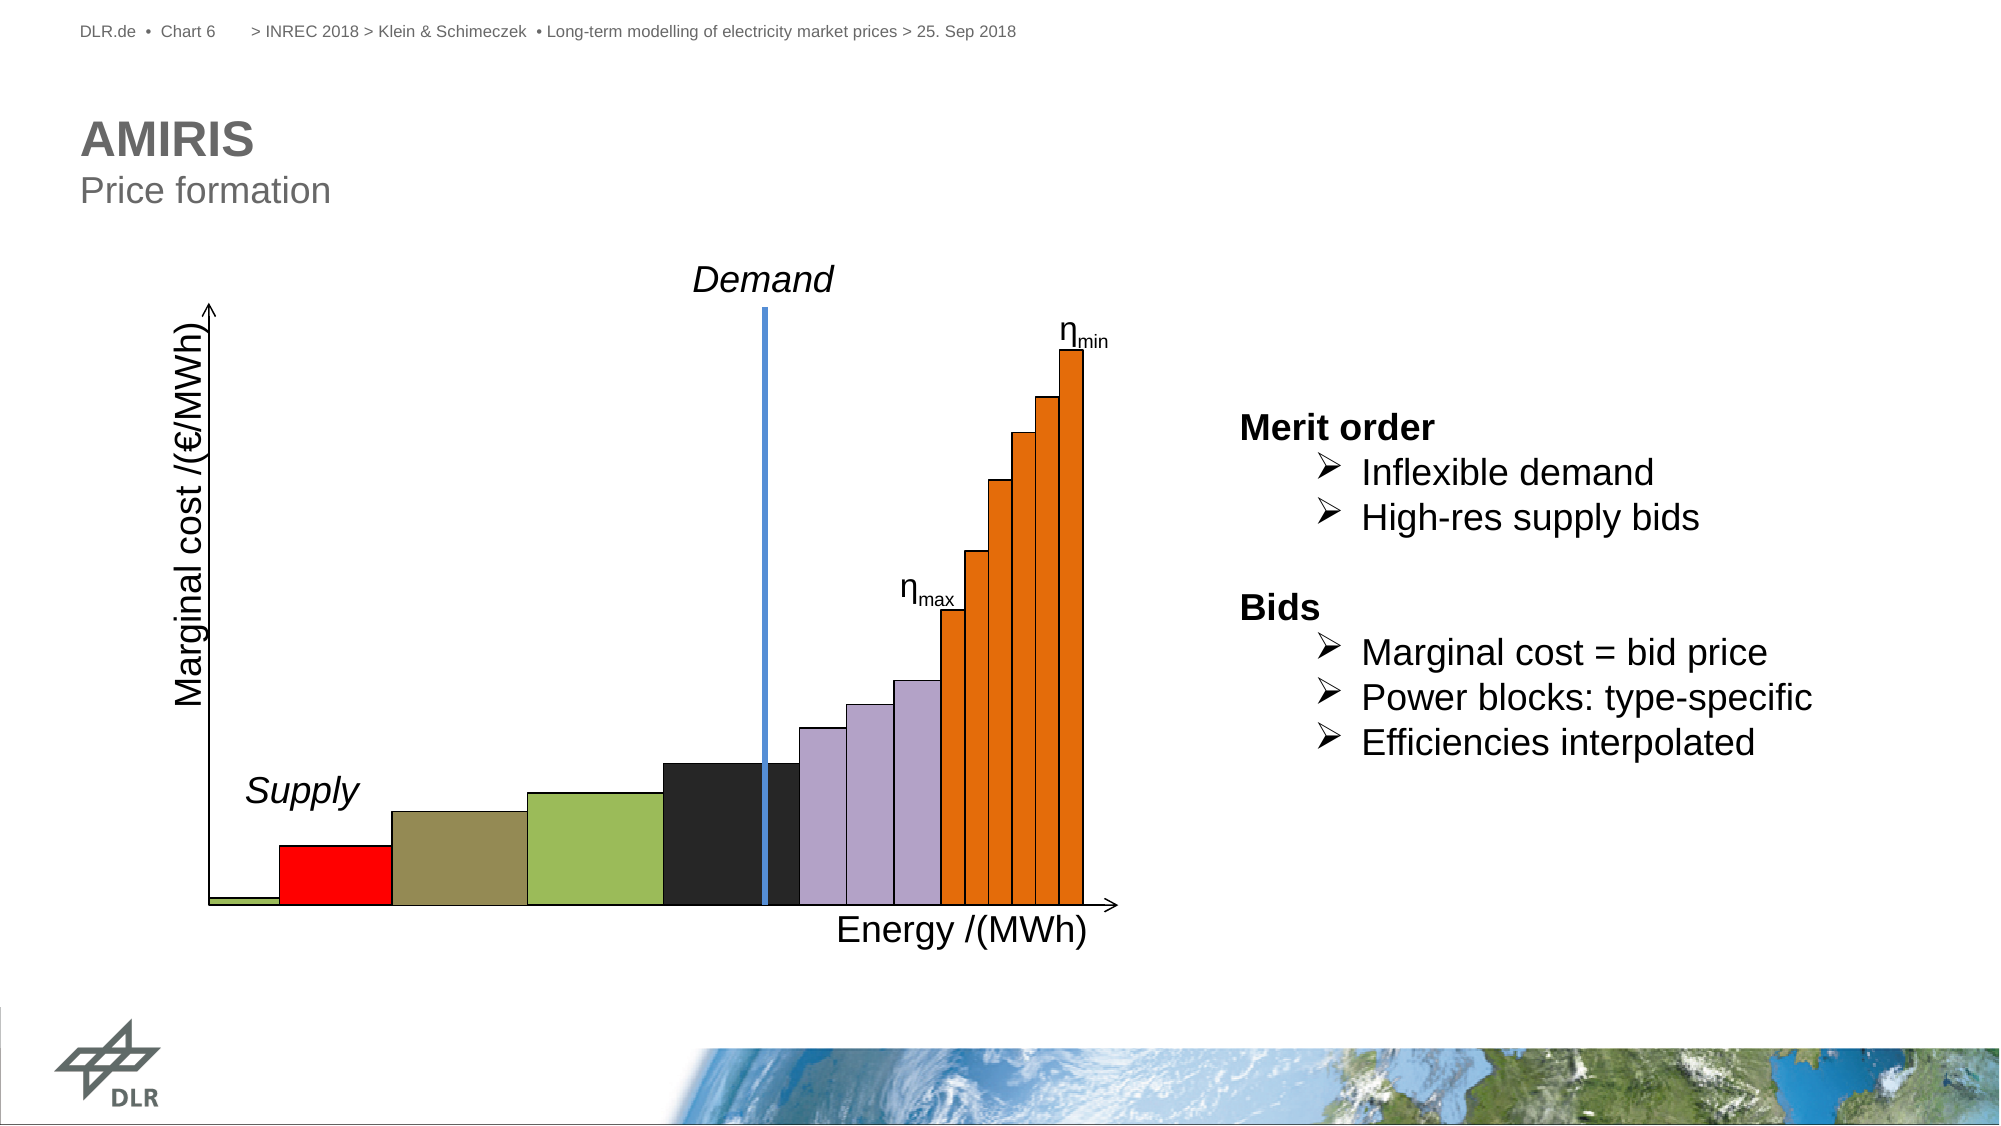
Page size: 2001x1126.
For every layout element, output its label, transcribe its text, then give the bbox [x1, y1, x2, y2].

text_box Energy /(MWh) [835, 914, 1089, 951]
text_box [986, 478, 1010, 904]
text_box ƞmax [899, 564, 965, 611]
text_box [278, 844, 394, 904]
title AMIRIS Price formation [79, 106, 1921, 228]
text_box [1010, 431, 1034, 904]
text_box [1057, 348, 1085, 904]
text_box [770, 761, 801, 904]
text_box ƞmin [1059, 306, 1125, 353]
text_box [845, 702, 892, 904]
text_box [963, 549, 986, 904]
slide_number DLR.de • Chart 6 [79, 20, 251, 45]
text_box Marginal cost /(€/MWh) [163, 321, 204, 794]
text_box [390, 810, 530, 904]
footer > INREC 2018 > Klein & Schimeczek • Long-term modelling of electricity market prices > 25. Sep 2018 [251, 20, 1921, 45]
text_box [939, 611, 963, 904]
text_box Supply [244, 765, 360, 811]
text_box [214, 896, 282, 904]
text_box [892, 679, 939, 904]
text_box [661, 761, 760, 904]
text_box Merit order Inflexible demand High-res supply bids Bids Marginal cost = bid price Power blocks: type-specific Efficiencies interpolated [1239, 403, 1984, 764]
text_box [1034, 395, 1057, 904]
picture [0, 1007, 2000, 1125]
text_box [797, 726, 845, 904]
text_box Demand [692, 255, 834, 301]
text_box [526, 791, 666, 904]
